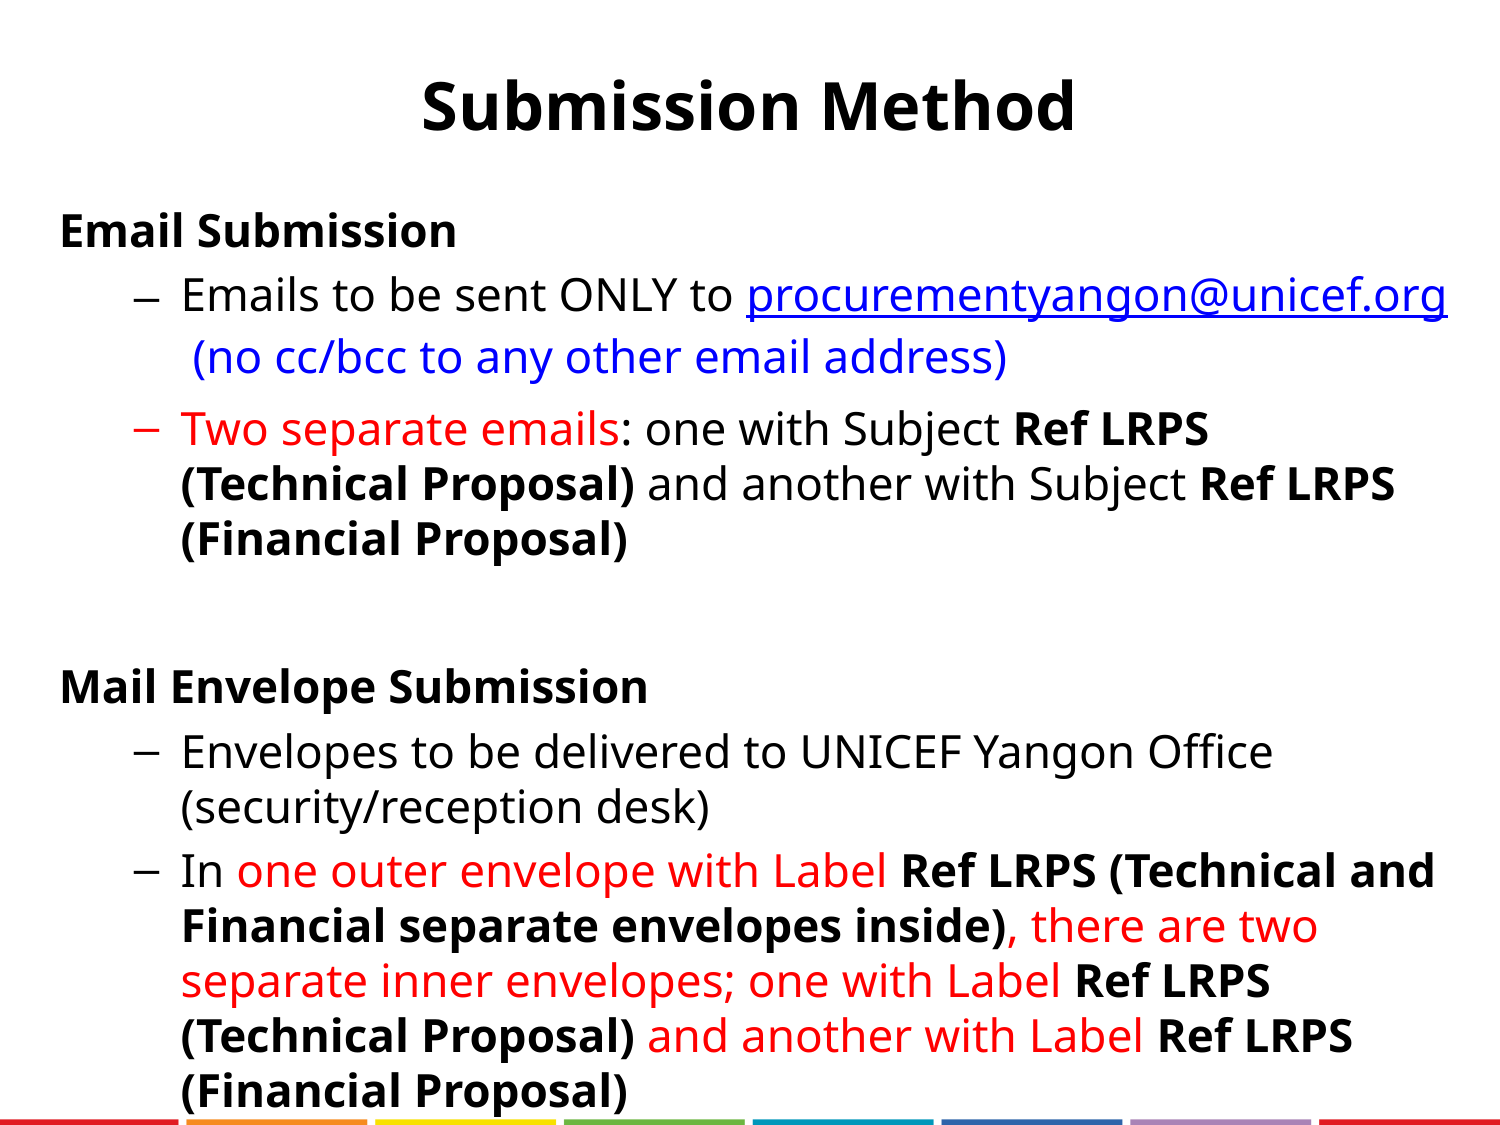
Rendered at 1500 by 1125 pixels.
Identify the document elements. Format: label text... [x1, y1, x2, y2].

picture [0, 1117, 1500, 1125]
list Email Submission Emails to be sent ONLY to procurementyangon@unicef.org (no cc/bcc to any other email address) Two separate emails: one with Subject Ref LRPS (Technical Proposal) and another with Subject Ref LRPS (Financial Proposal) Mail Envelope Submission Envelopes to be delivered to UNICEF Yangon Office (security/reception desk) In one outer envelope with Label Ref LRPS (Technical and Financial separate envelopes inside), there are two separate inner envelopes; one with Label Ref LRPS (Technical Proposal) and another with Label Ref LRPS (Financial Proposal) [43, 193, 1465, 1103]
title Submission Method [75, 45, 1425, 164]
